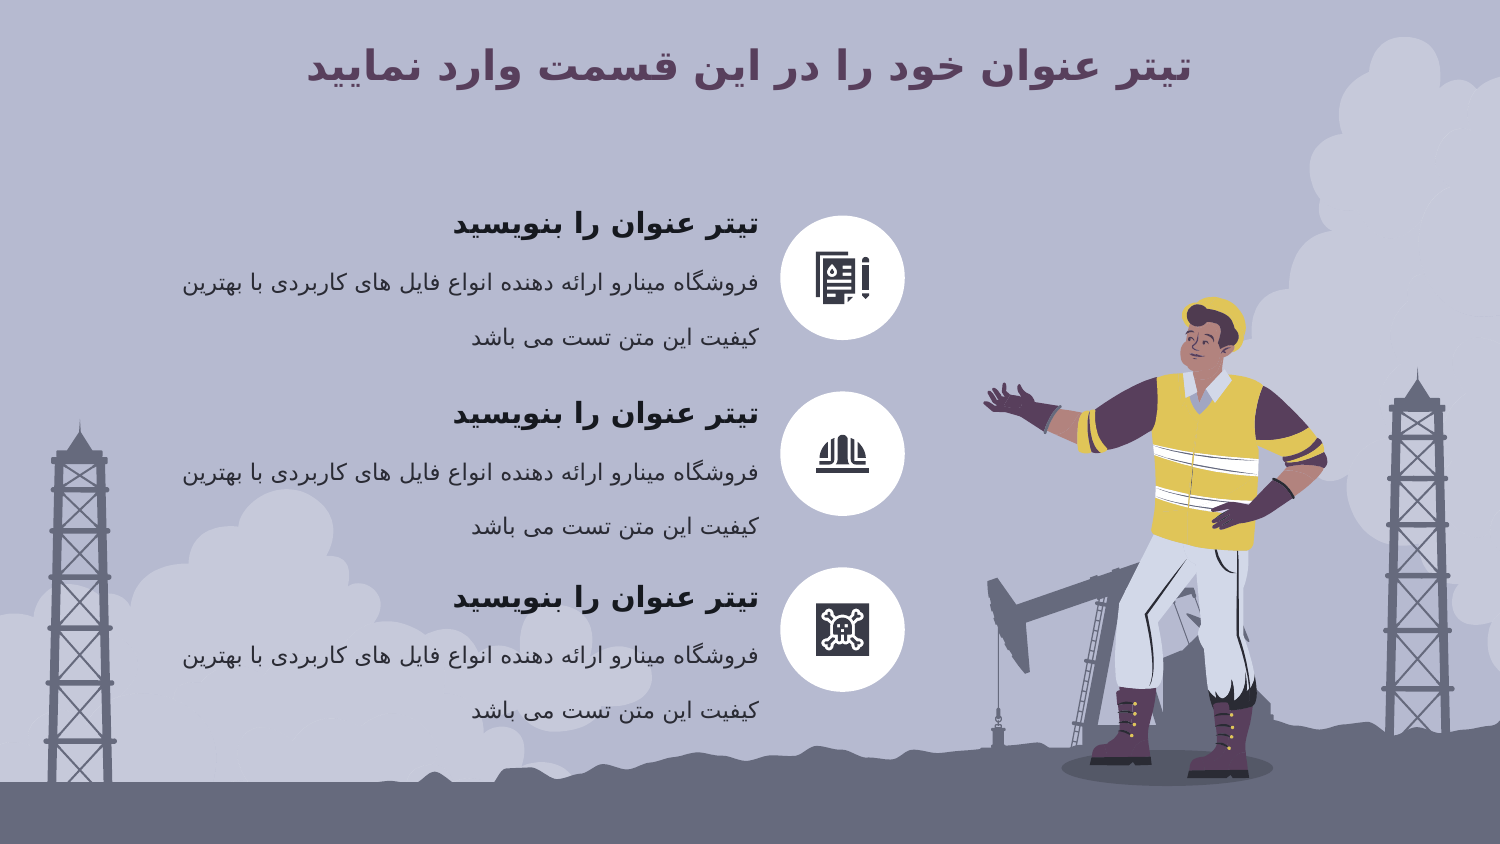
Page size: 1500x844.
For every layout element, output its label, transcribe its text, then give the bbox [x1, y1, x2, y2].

text_box تیتر عنوان را بنویسید فروشگاه مینارو ارائه دهنده انواع فایل های کاربردی با بهترین کیفیت این متن تست می باشد [125, 162, 775, 352]
text_box [780, 215, 905, 341]
text_box [780, 391, 905, 516]
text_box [815, 434, 870, 473]
text_box [780, 567, 905, 692]
text_box تیتر عنوان را بنویسید فروشگاه مینارو ارائه دهنده انواع فایل های کاربردی با بهترین کیفیت این متن تست می باشد [125, 352, 775, 535]
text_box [815, 251, 870, 305]
text_box تیتر عنوان خود را در این قسمت وارد نمایید [0, 6, 1500, 96]
text_box تیتر عنوان را بنویسید فروشگاه مینارو ارائه دهنده انواع فایل های کاربردی با بهترین کیفیت این متن تست می باشد [125, 535, 775, 731]
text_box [983, 296, 1328, 787]
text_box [815, 603, 870, 657]
